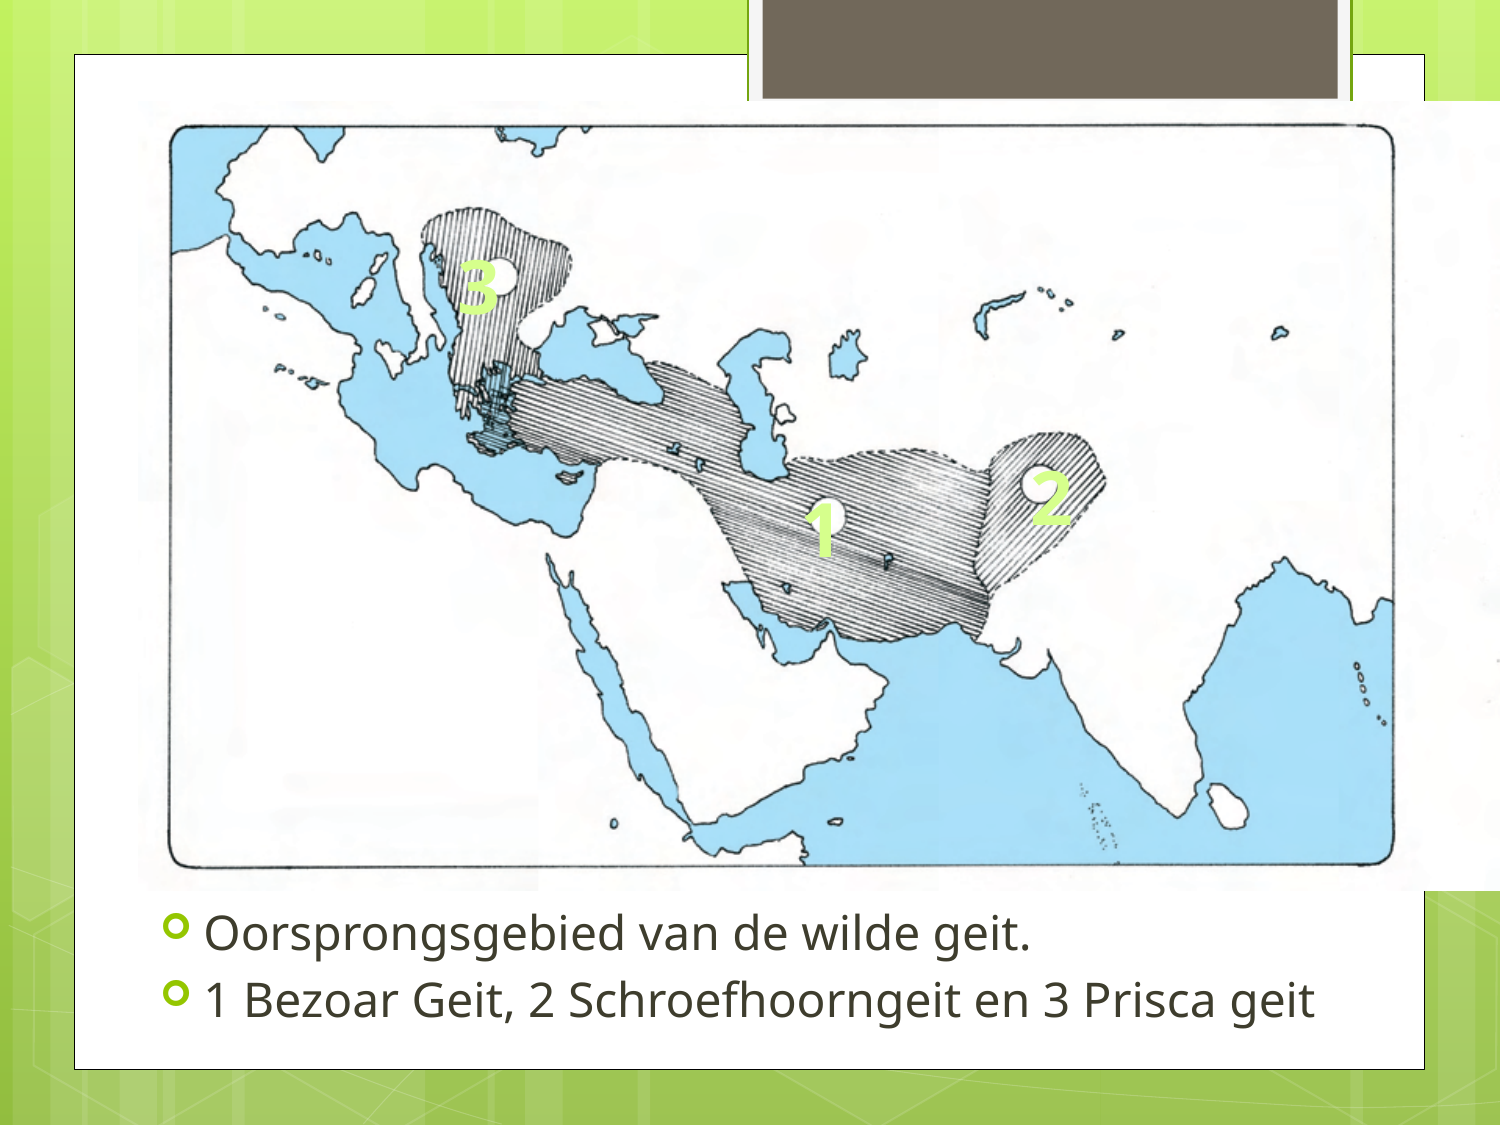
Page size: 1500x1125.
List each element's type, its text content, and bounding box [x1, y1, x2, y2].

picture [138, 101, 1500, 892]
list Oorsprongsgebied van de wilde geit. 1 Bezoar Geit, 2 Schroefhoorngeit en 3 Prisca geit [134, 895, 1447, 1035]
